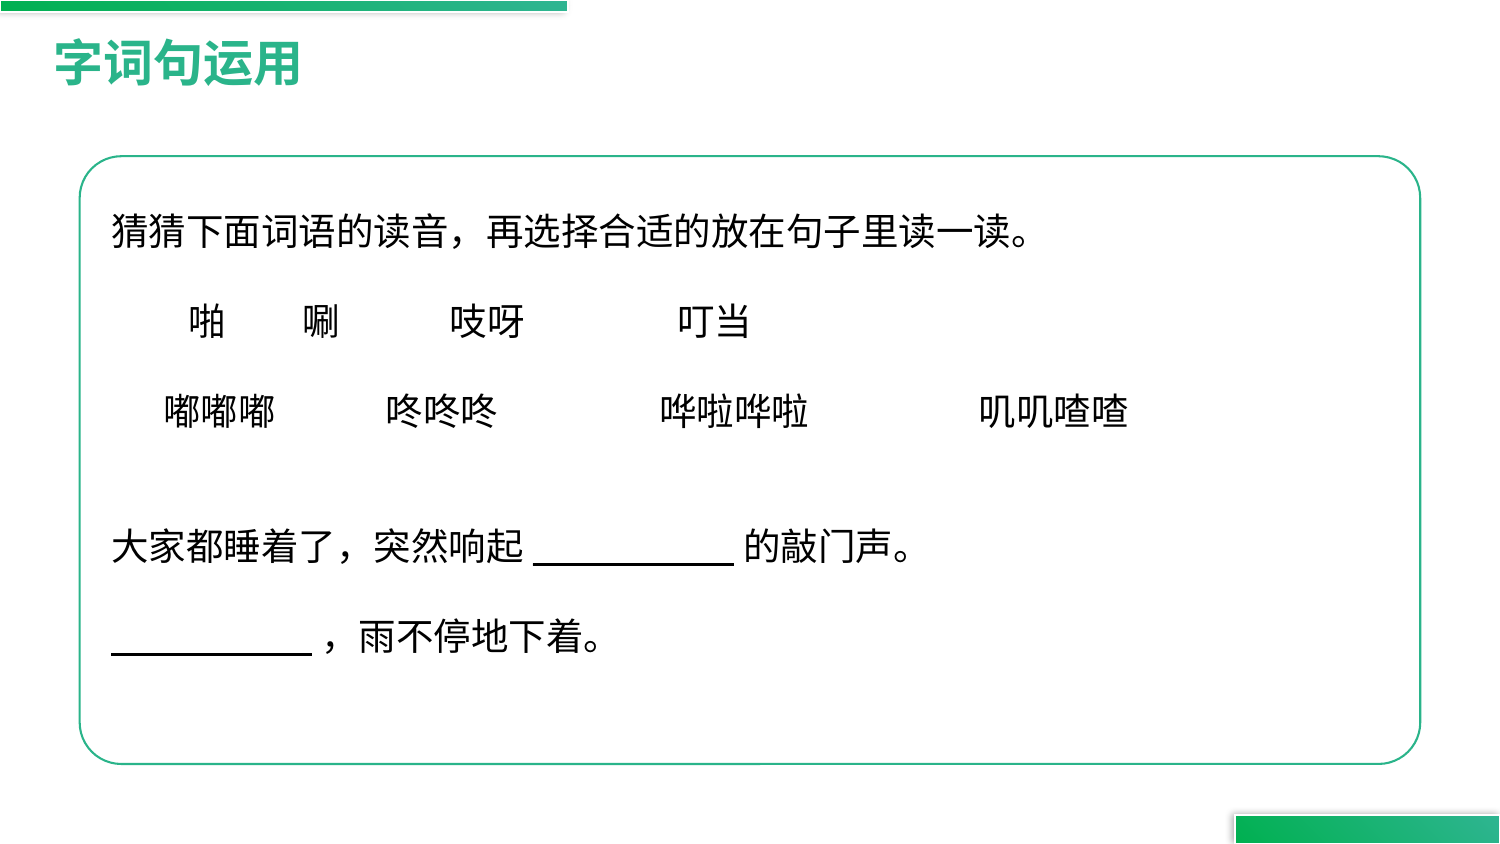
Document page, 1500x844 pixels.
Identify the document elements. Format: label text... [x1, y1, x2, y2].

text_box 猜猜下面词语的读音，再选择合适的放在句子里读一读。 啪 唰 吱呀 叮当 嘟嘟嘟 咚咚咚 哗啦哗啦 叽叽喳喳 大家都睡着了，突然响起____________的敲门声。 ____________，雨不停地下着。 [100, 152, 1488, 799]
list 字词句运用 [41, 32, 382, 94]
